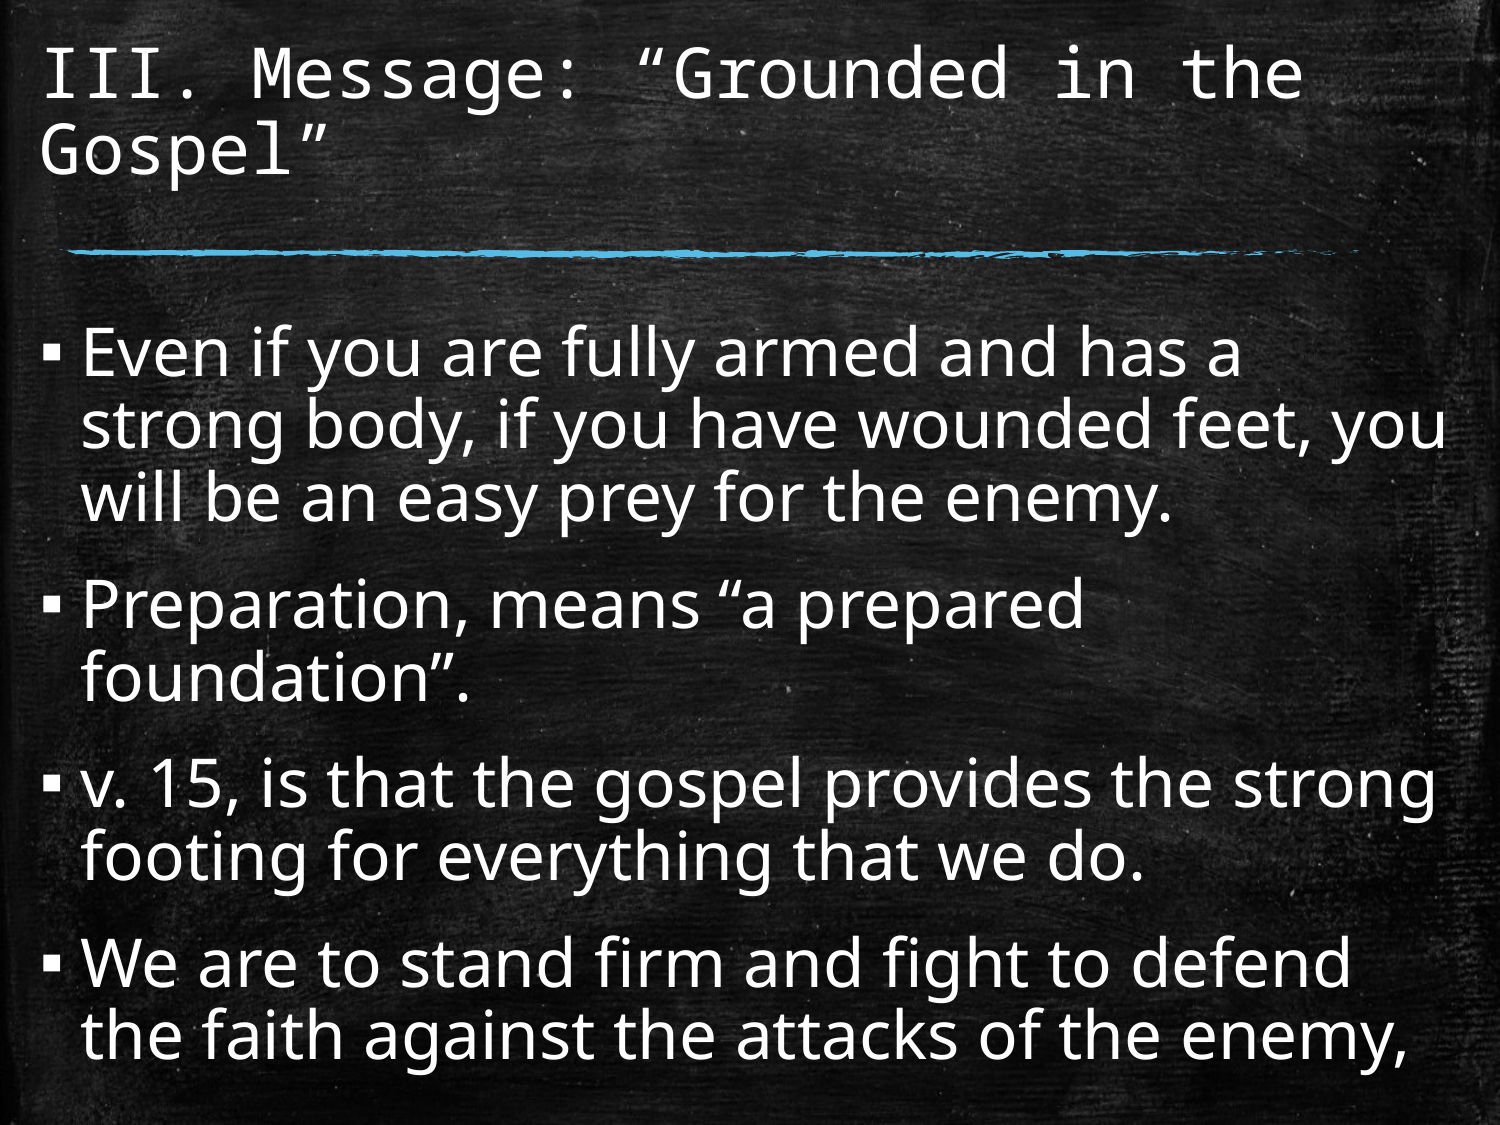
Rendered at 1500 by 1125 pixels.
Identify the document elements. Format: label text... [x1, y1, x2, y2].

title III. Message: “Grounded in the Gospel” [24, 29, 1475, 198]
list Even if you are fully armed and has a strong body, if you have wounded feet, you will be an easy prey for the enemy. Preparation, means “a prepared foundation”. v. 15, is that the gospel provides the strong footing for everything that we do. We are to stand firm and fight to defend the faith against the attacks of the enemy, [24, 310, 1475, 1096]
